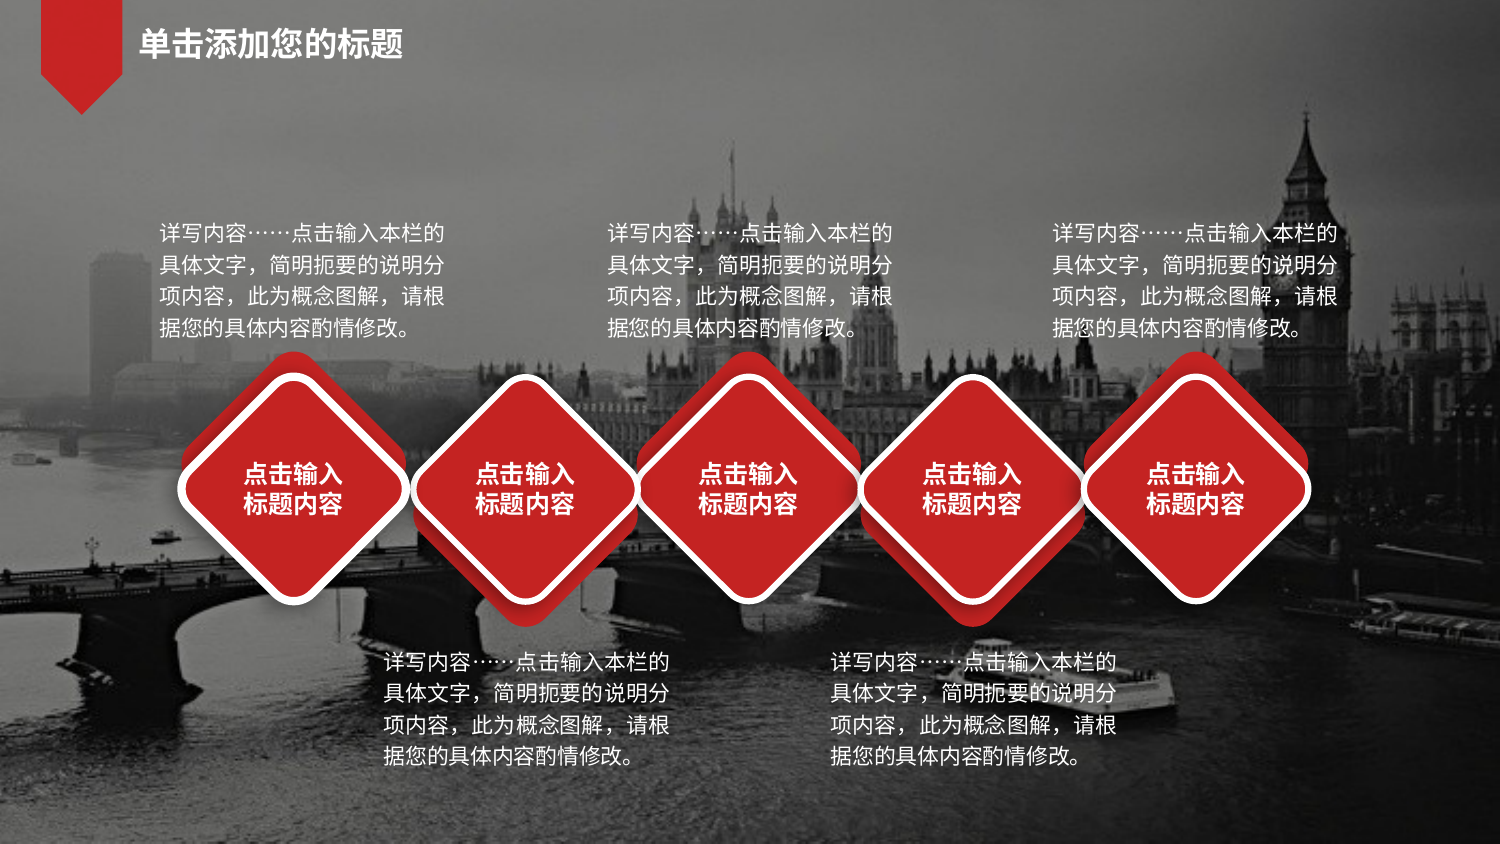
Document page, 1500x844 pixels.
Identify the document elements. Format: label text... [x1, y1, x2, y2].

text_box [661, 376, 836, 576]
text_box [885, 402, 1060, 602]
text_box 详写内容……点击输入本栏的具体文字，简明扼要的说明分项内容，此为概念图解，请根据您的具体内容酌情修改。 [383, 643, 671, 769]
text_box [1109, 376, 1284, 576]
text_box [438, 402, 613, 602]
text_box 详写内容……点击输入本栏的具体文字，简明扼要的说明分项内容，此为概念图解，请根据您的具体内容酌情修改。 [1052, 214, 1339, 341]
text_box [206, 376, 381, 576]
text_box 详写内容……点击输入本栏的具体文字，简明扼要的说明分项内容，此为概念图解，请根据您的具体内容酌情修改。 [159, 214, 446, 341]
picture [0, 0, 1500, 844]
text_box 详写内容……点击输入本栏的具体文字，简明扼要的说明分项内容，此为概念图解，请根据您的具体内容酌情修改。 [830, 643, 1118, 769]
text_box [41, 0, 438, 115]
text_box 详写内容……点击输入本栏的具体文字，简明扼要的说明分项内容，此为概念图解，请根据您的具体内容酌情修改。 [607, 214, 894, 341]
